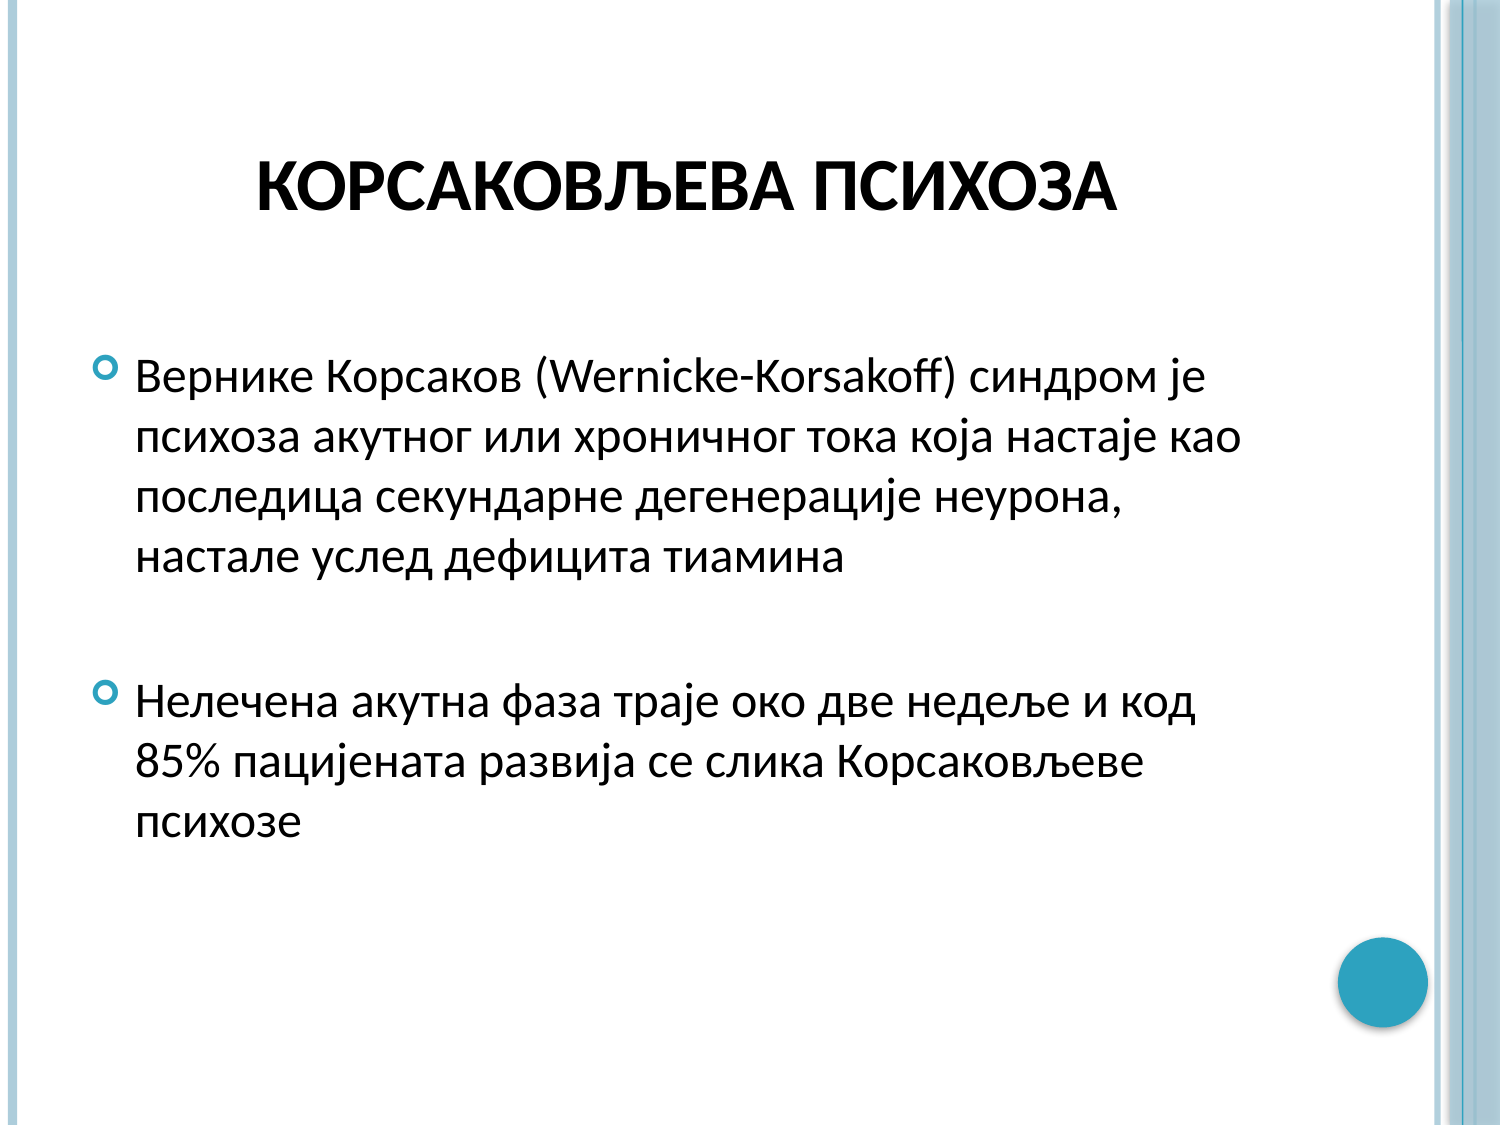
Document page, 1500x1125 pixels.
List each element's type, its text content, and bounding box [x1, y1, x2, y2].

title Корсаковљева психоза [75, 45, 1300, 233]
list Вернике Корсаков (Wernicke-Korsakoff) синдром је психоза акутног или хроничног тока која настаје као последица секундарне дегенерације неурона, настале услед дефицита тиамина Нелечена акутна фаза траје око две недеље и код 85% пацијената развија се слика Корсаковљеве психозе [75, 262, 1300, 1062]
